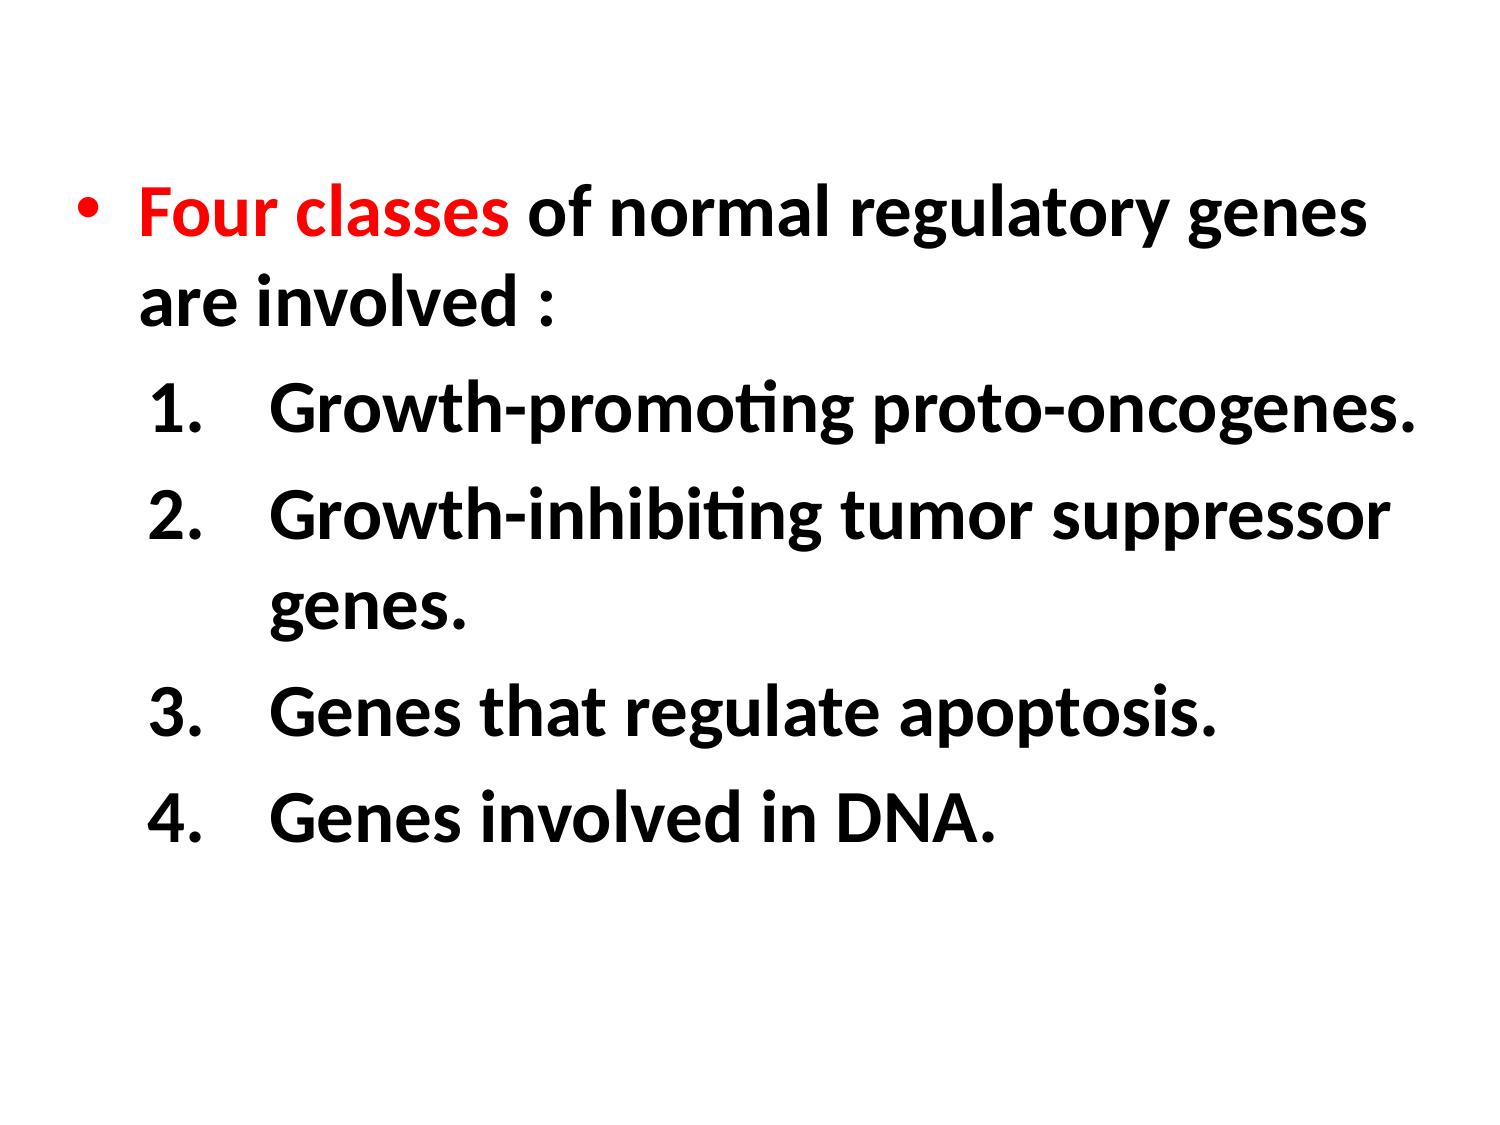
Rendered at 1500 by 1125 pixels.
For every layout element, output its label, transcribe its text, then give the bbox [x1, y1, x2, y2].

list Four classes of normal regulatory genes are involved : Growth-promoting proto-oncogenes. Growth-inhibiting tumor suppressor genes. Genes that regulate apoptosis. Genes involved in DNA. [75, 161, 1425, 1042]
